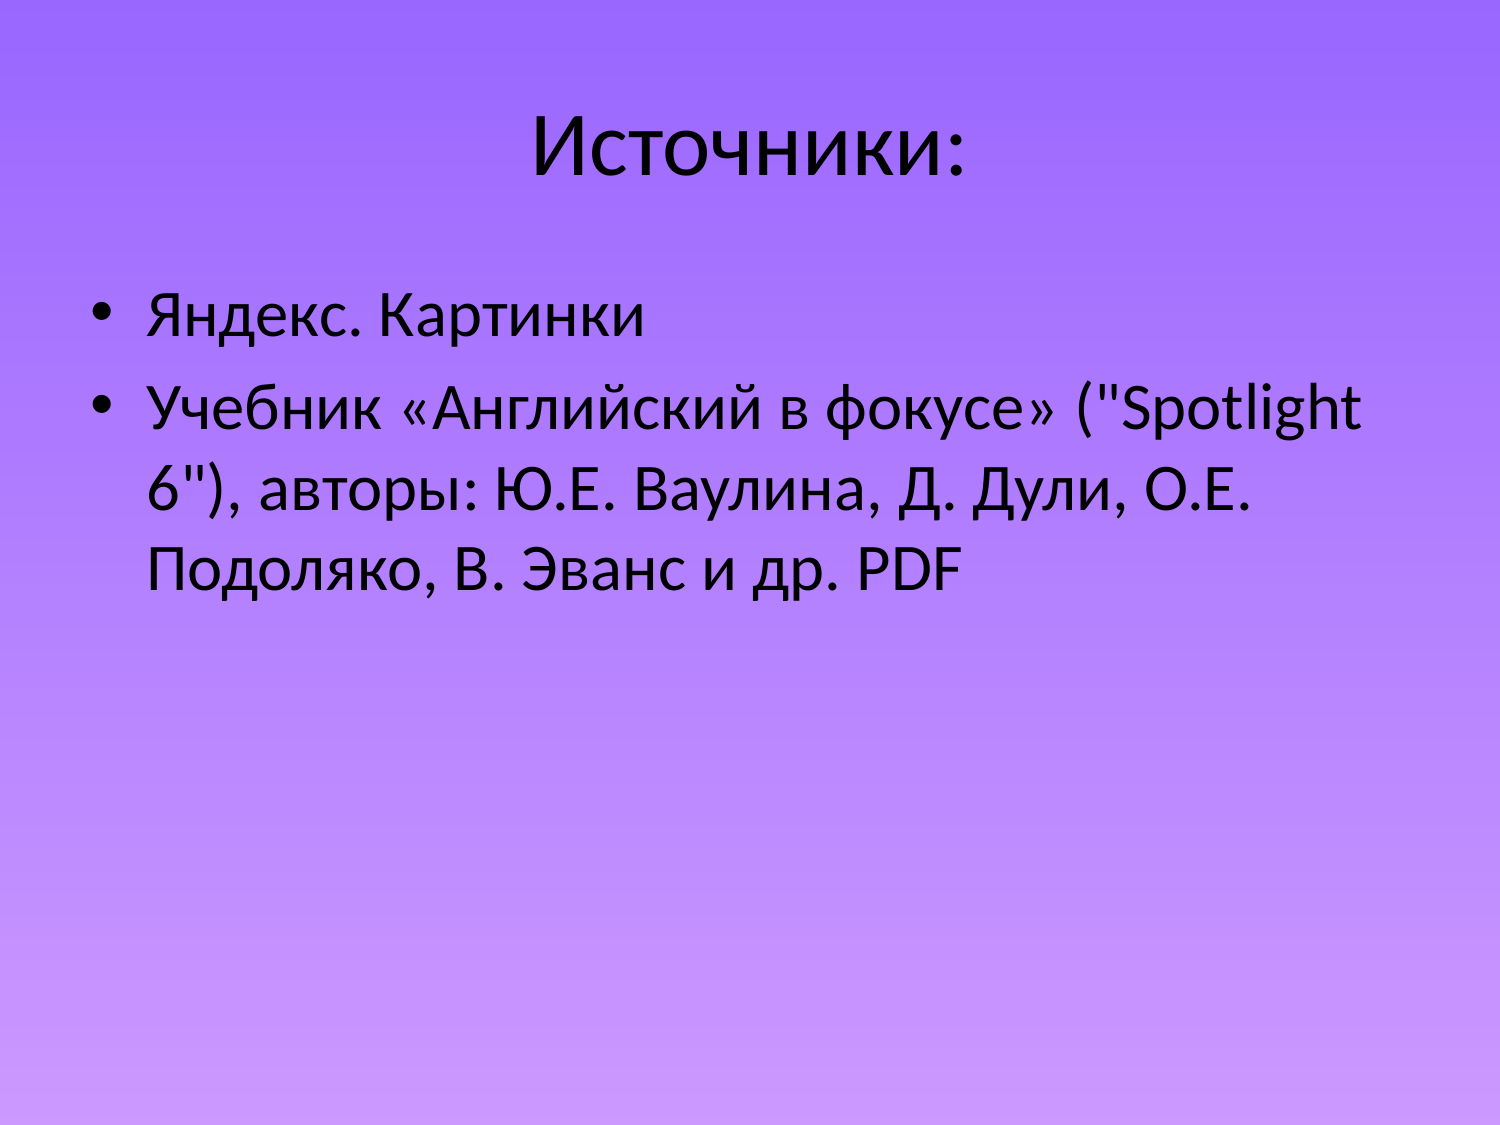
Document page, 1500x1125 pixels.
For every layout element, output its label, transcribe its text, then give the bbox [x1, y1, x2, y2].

list Яндекс. Картинки Учебник «Английский в фокусе» ("Spotlight 6"), авторы: Ю.Е. Ваулина, Д. Дули, О.Е. Подоляко, В. Эванс и др. PDF [75, 262, 1425, 1005]
title Источники: [75, 45, 1425, 233]
